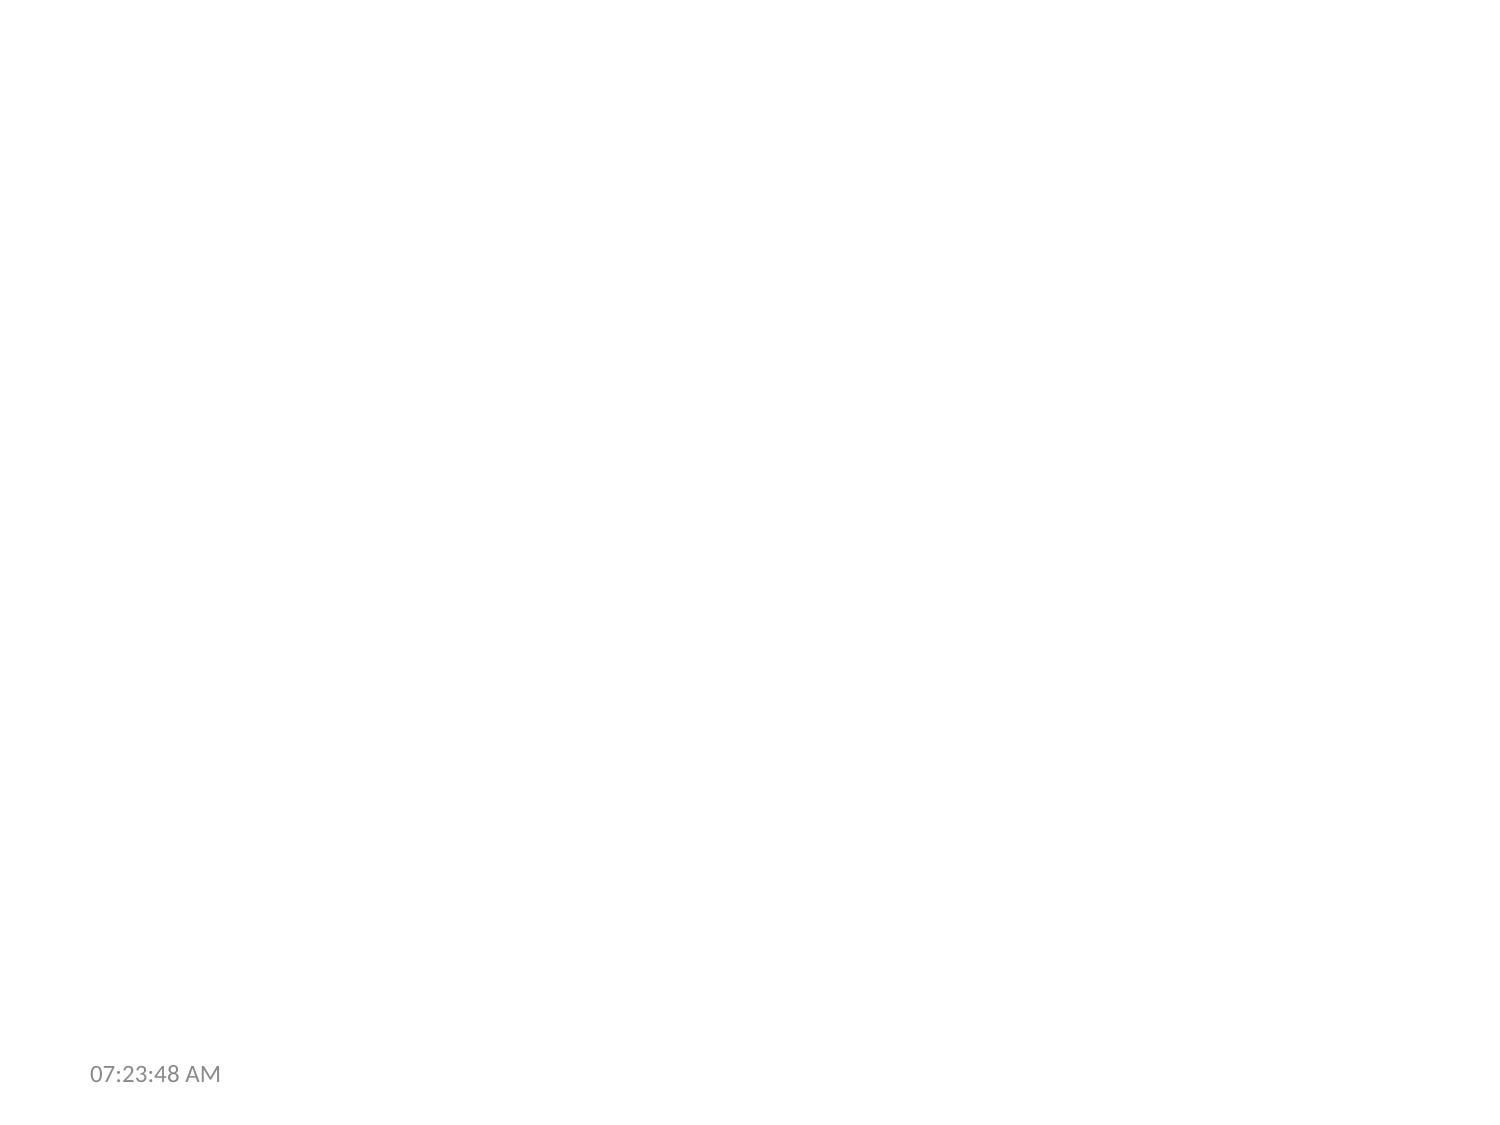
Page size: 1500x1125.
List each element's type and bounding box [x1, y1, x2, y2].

slide_number [75, 1042, 425, 1103]
